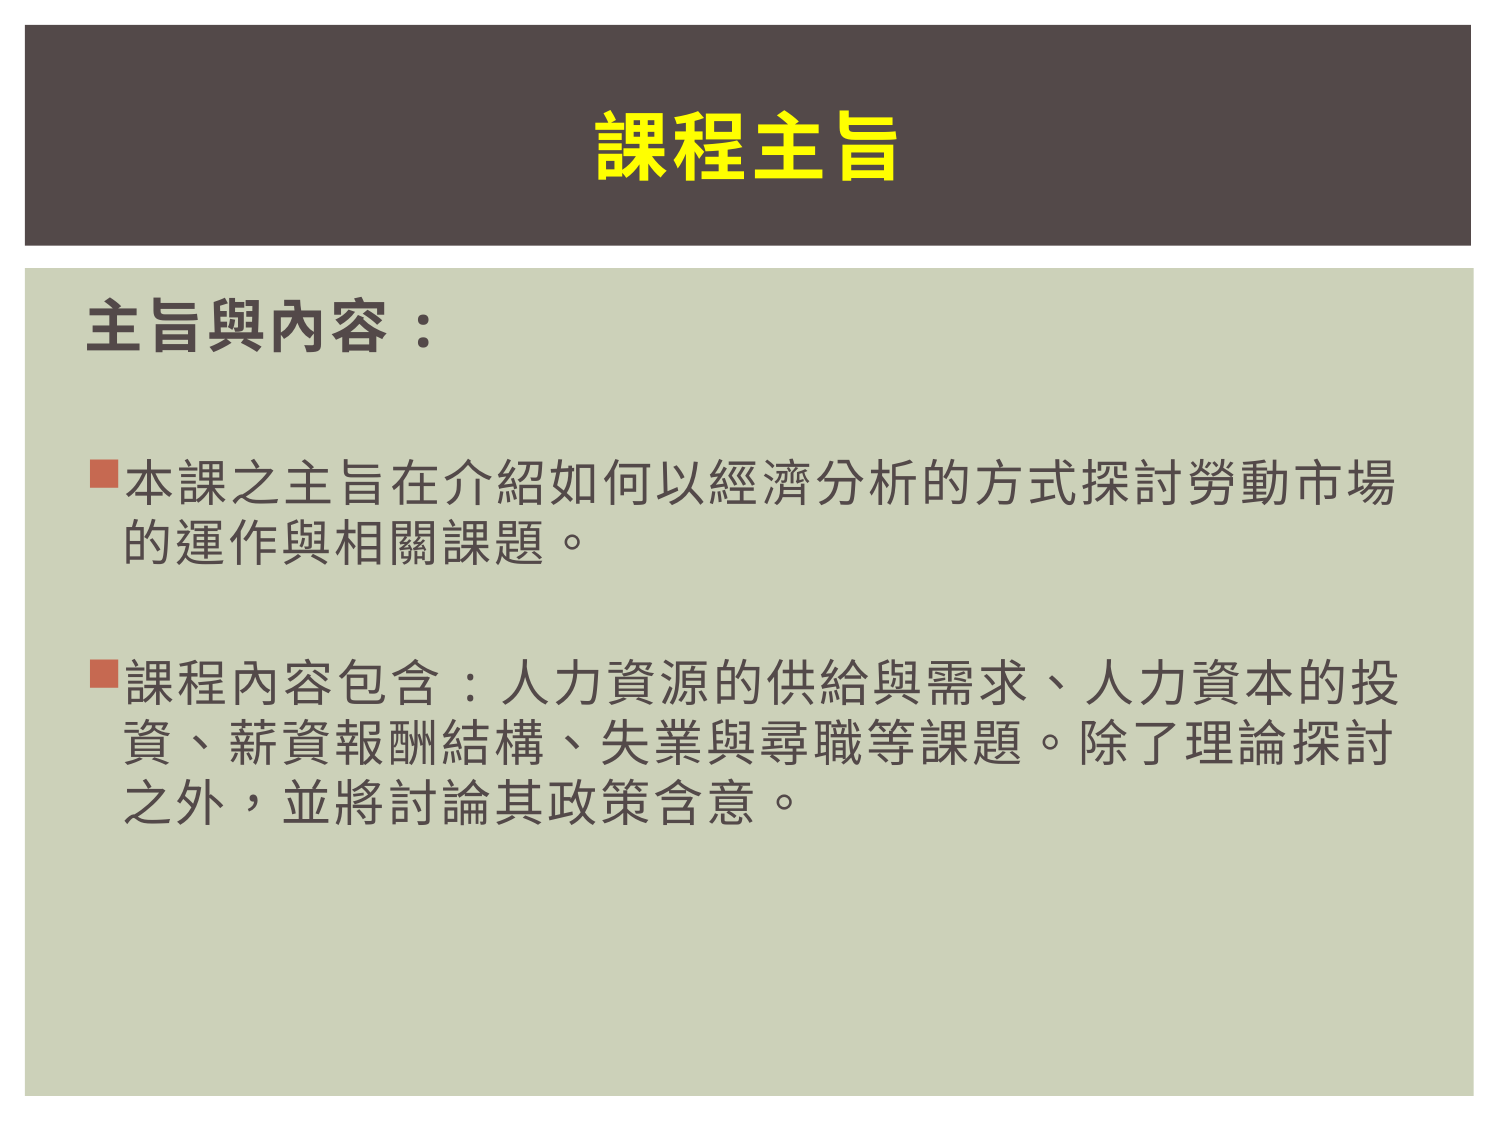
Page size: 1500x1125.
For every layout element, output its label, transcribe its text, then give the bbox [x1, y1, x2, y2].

title 課程主旨 [62, 58, 1438, 232]
list 主旨與內容: 本課之主旨在介紹如何以經濟分析的方式探討勞動市場的運作與相關課題。 課程內容包含:人力資源的供給與需求、人力資本的投資、薪資報酬結構、失業與尋職等課題。除了理論探討之外，並將討論其政策含意。 [62, 281, 1442, 1005]
